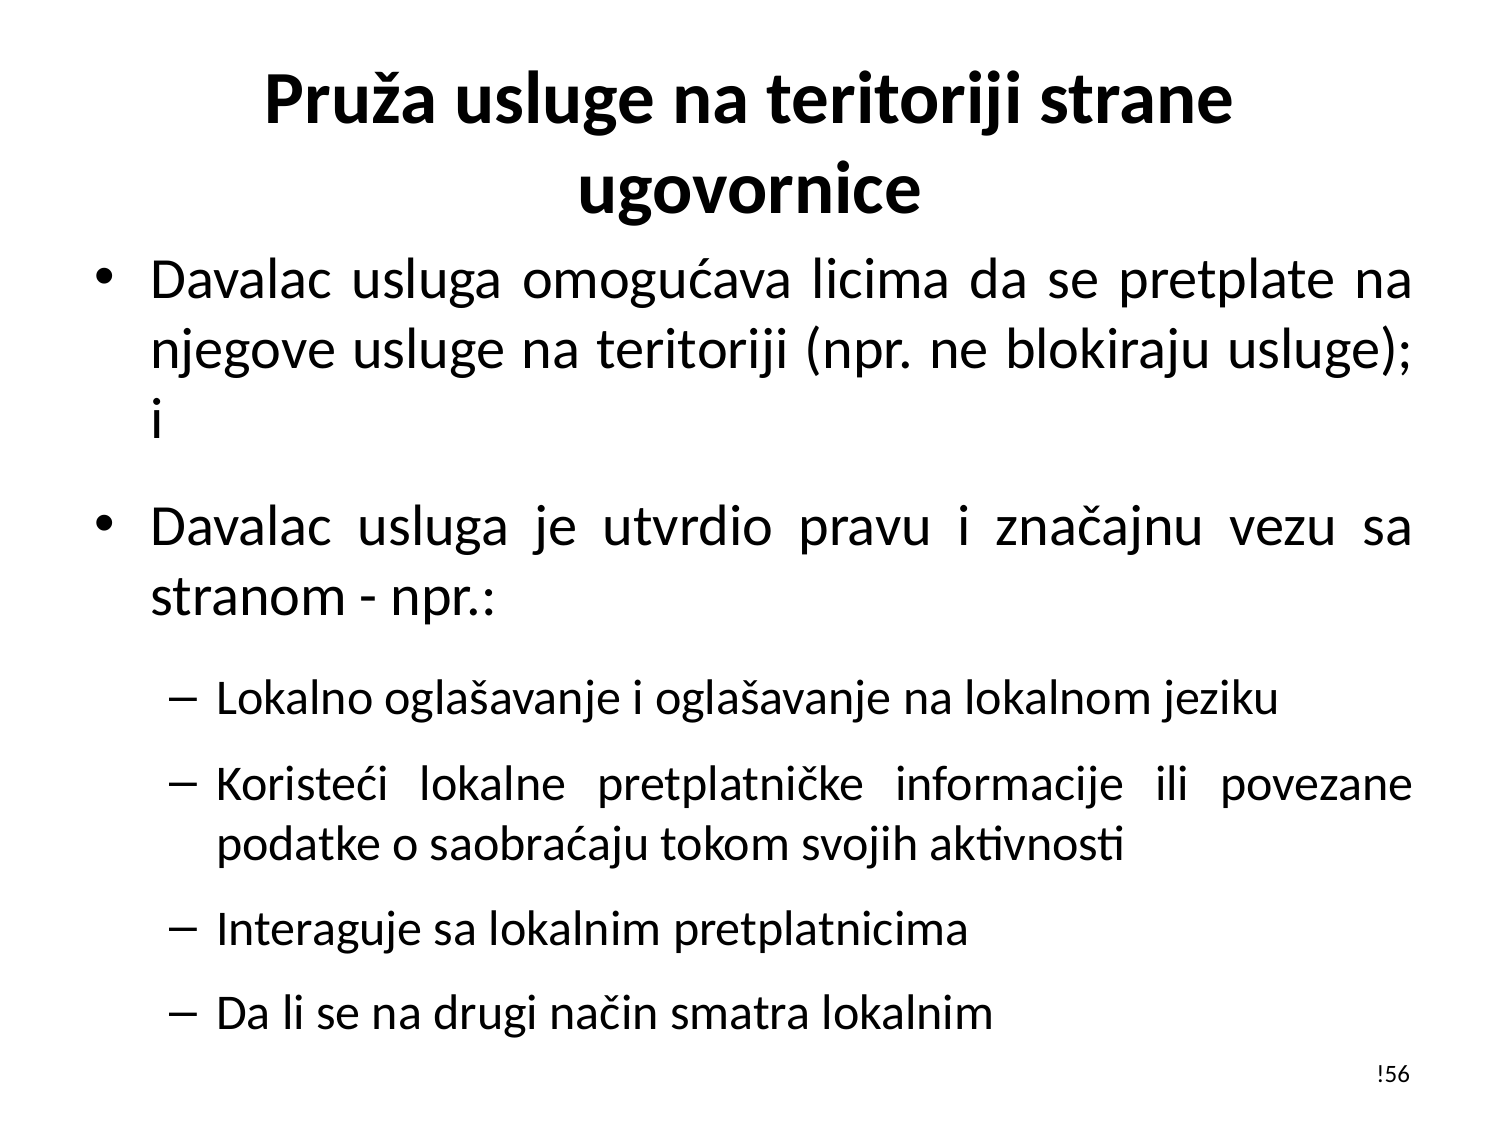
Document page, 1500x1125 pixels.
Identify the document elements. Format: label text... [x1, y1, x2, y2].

title Pruža usluge na teritoriji strane ugovornice [74, 44, 1426, 233]
list Davalac usluga omogućava licima da se pretplate na njegove usluge na teritoriji (npr. ne blokiraju usluge); i Davalac usluga je utvrdio pravu i značajnu vezu sa stranom - npr.: Lokalno oglašavanje i oglašavanje na lokalnom jeziku Koristeći lokalne pretplatničke informacije ili povezane podatke o saobraćaju tokom svojih aktivnosti Interaguje sa lokalnim pretplatnicima Da li se na drugi način smatra lokalnim [78, 232, 1430, 976]
slide_number !56 [1074, 1042, 1425, 1103]
